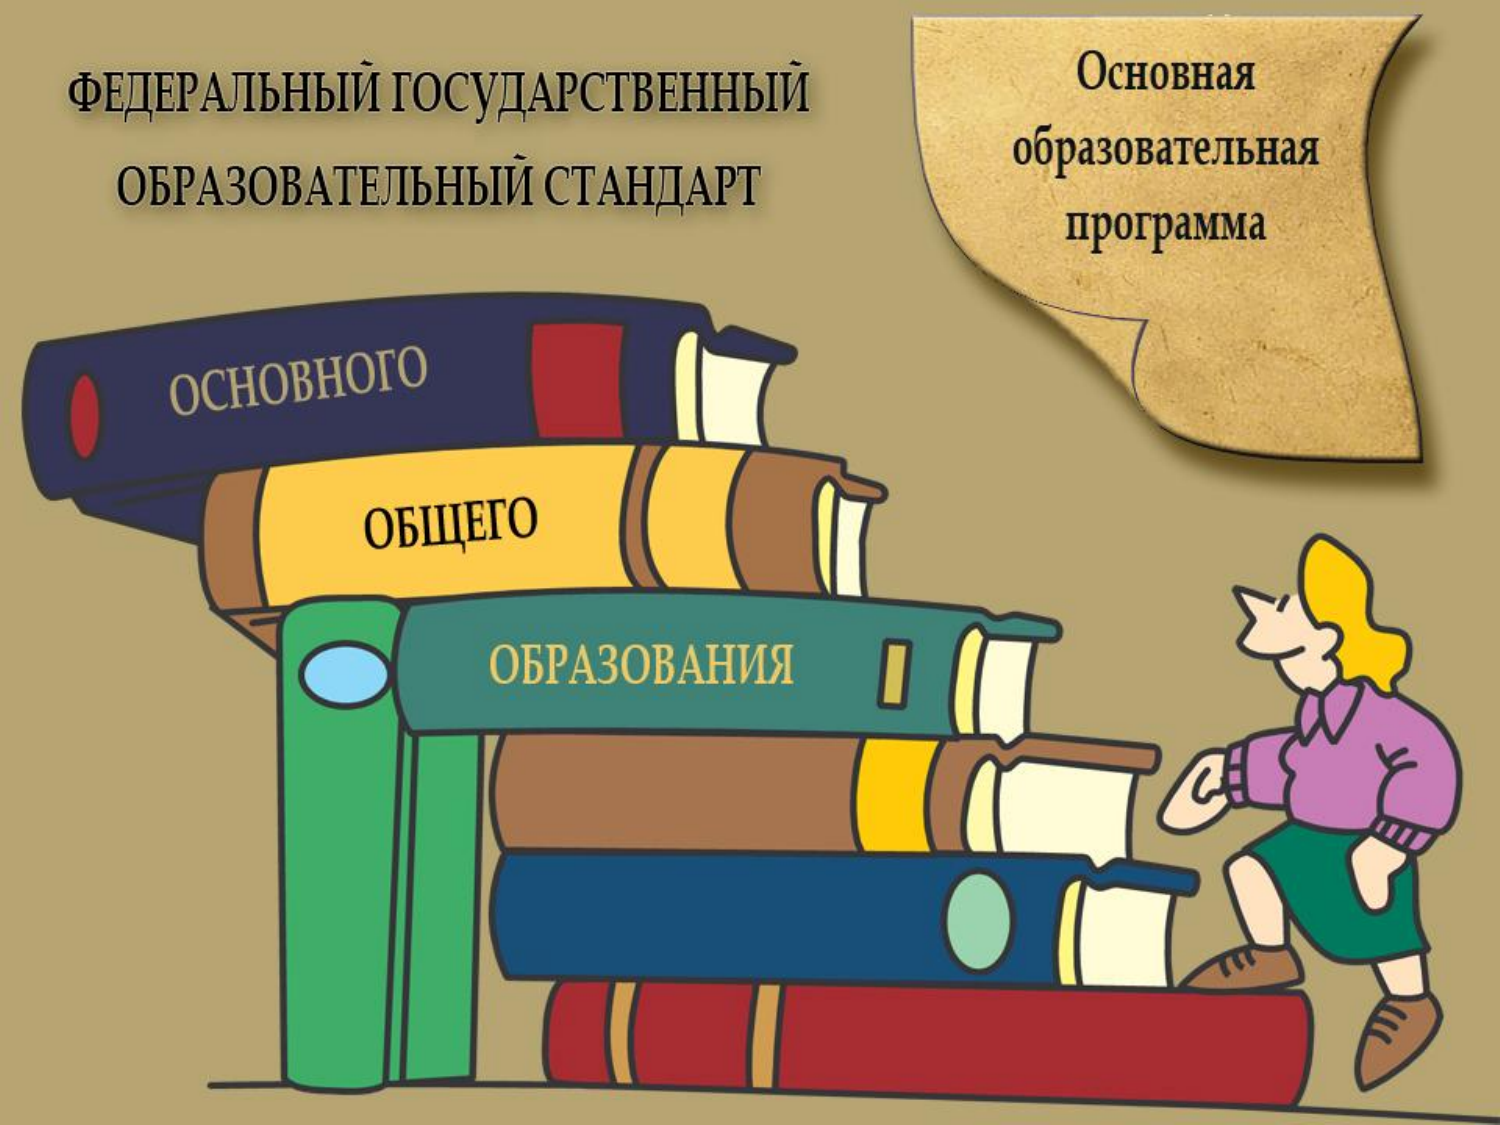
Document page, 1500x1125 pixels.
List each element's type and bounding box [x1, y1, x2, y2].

list [0, 0, 1500, 1125]
